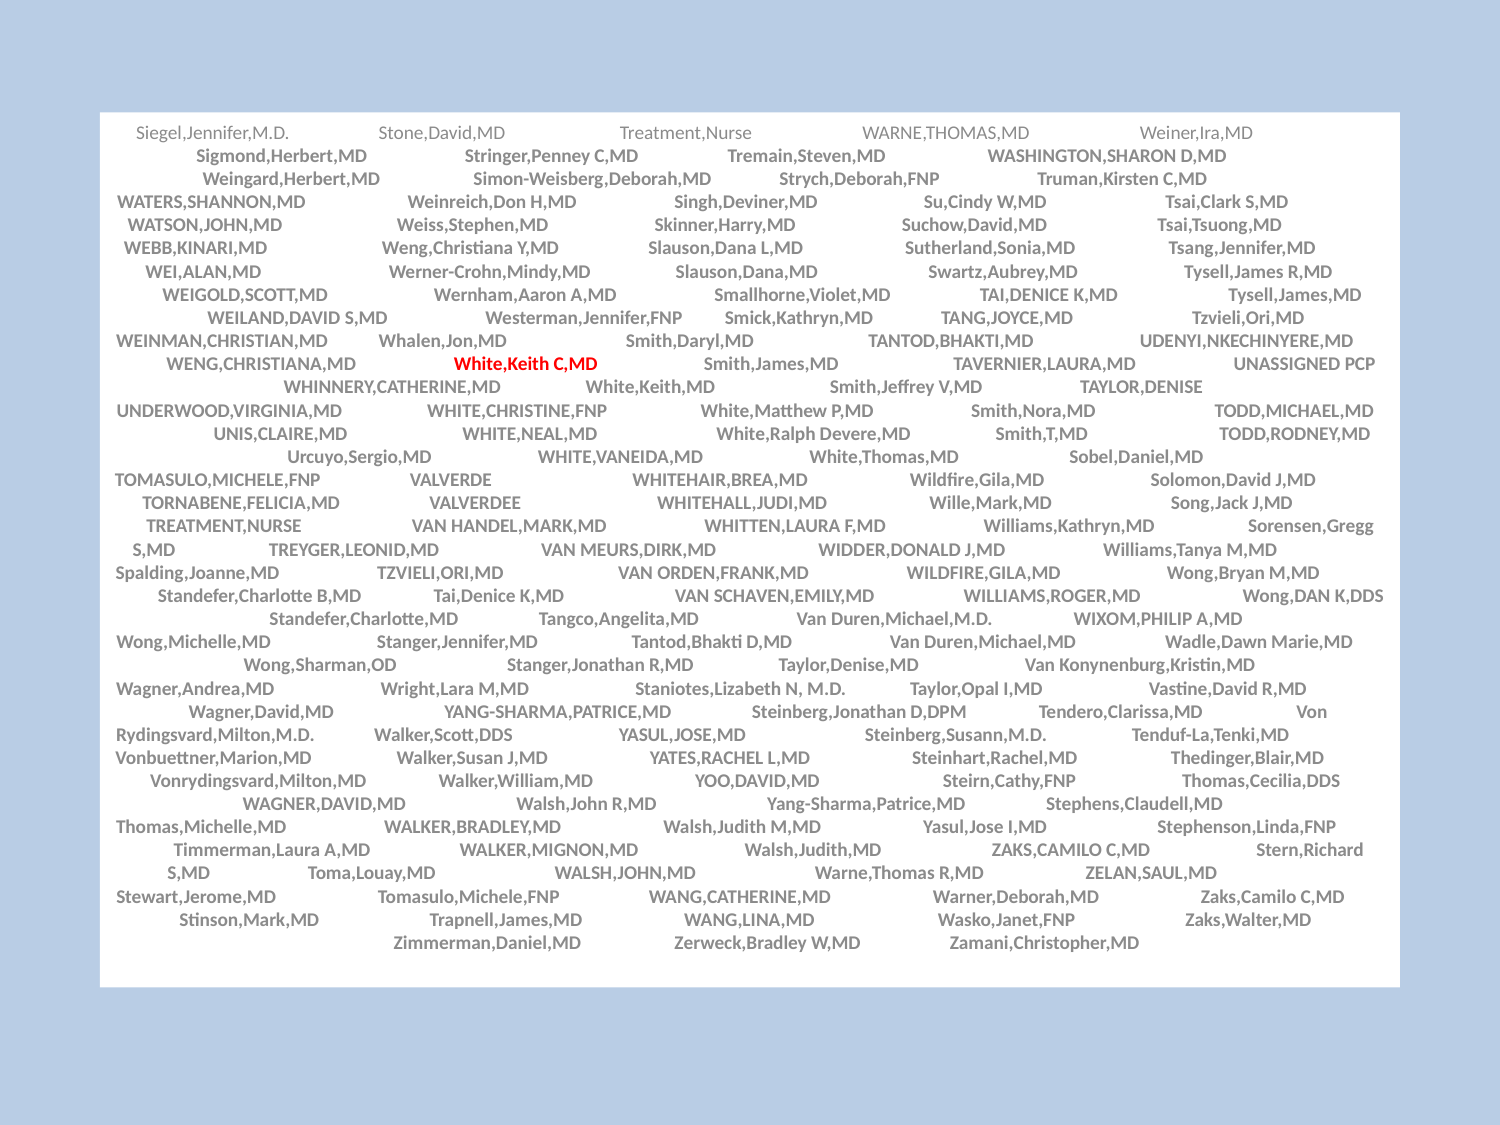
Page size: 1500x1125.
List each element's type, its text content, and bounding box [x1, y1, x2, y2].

subtitle Siegel,Jennifer,M.D. Stone,David,MD Treatment,Nurse WARNE,THOMAS,MD Weiner,Ira,MD Sigmond,Herbert,MD Stringer,Penney C,MD Tremain,Steven,MD WASHINGTON,SHARON D,MD Weingard,Herbert,MD Simon-Weisberg,Deborah,MD Strych,Deborah,FNP Truman,Kirsten C,MD WATERS,SHANNON,MD Weinreich,Don H,MD Singh,Deviner,MD Su,Cindy W,MD Tsai,Clark S,MD WATSON,JOHN,MD Weiss,Stephen,MD Skinner,Harry,MD Suchow,David,MD Tsai,Tsuong,MD WEBB,KINARI,MD Weng,Christiana Y,MD Slauson,Dana L,MD Sutherland,Sonia,MD Tsang,Jennifer,MD WEI,ALAN,MD Werner-Crohn,Mindy,MD Slauson,Dana,MD Swartz,Aubrey,MD Tysell,James R,MD WEIGOLD,SCOTT,MD Wernham,Aaron A,MD Smallhorne,Violet,MD TAI,DENICE K,MD Tysell,James,MD WEILAND,DAVID S,MD Westerman,Jennifer,FNP Smick,Kathryn,MD TANG,JOYCE,MD Tzvieli,Ori,MD WEINMAN,CHRISTIAN,MD Whalen,Jon,MD Smith,Daryl,MD TANTOD,BHAKTI,MD UDENYI,NKECHINYERE,MD WENG,CHRISTIANA,MD White,Keith C,MD Smith,James,MD TAVERNIER,LAURA,MD UNASSIGNED PCP WHINNERY,CATHERINE,MD White,Keith,MD Smith,Jeffrey V,MD TAYLOR,DENISE UNDERWOOD,VIRGINIA,MD WHITE,CHRISTINE,FNP White,Matthew P,MD Smith,Nora,MD TODD,MICHAEL,MD UNIS,CLAIRE,MD WHITE,NEAL,MD White,Ralph Devere,MD Smith,T,MD TODD,RODNEY,MD Urcuyo,Sergio,MD WHITE,VANEIDA,MD White,Thomas,MD Sobel,Daniel,MD TOMASULO,MICHELE,FNP VALVERDE WHITEHAIR,BREA,MD Wildfire,Gila,MD Solomon,David J,MD TORNABENE,FELICIA,MD VALVERDEE WHITEHALL,JUDI,MD Wille,Mark,MD Song,Jack J,MD TREATMENT,NURSE VAN HANDEL,MARK,MD WHITTEN,LAURA F,MD Williams,Kathryn,MD Sorensen,Gregg S,MD TREYGER,LEONID,MD VAN MEURS,DIRK,MD WIDDER,DONALD J,MD Williams,Tanya M,MD Spalding,Joanne,MD TZVIELI,ORI,MD VAN ORDEN,FRANK,MD WILDFIRE,GILA,MD Wong,Bryan M,MD Standefer,Charlotte B,MD Tai,Denice K,MD VAN SCHAVEN,EMILY,MD WILLIAMS,ROGER,MD Wong,DAN K,DDS Standefer,Charlotte,MD Tangco,Angelita,MD Van Duren,Michael,M.D. WIXOM,PHILIP A,MD Wong,Michelle,MD Stanger,Jennifer,MD Tantod,Bhakti D,MD Van Duren,Michael,MD Wadle,Dawn Marie,MD Wong,Sharman,OD Stanger,Jonathan R,MD Taylor,Denise,MD Van Konynenburg,Kristin,MD Wagner,Andrea,MD Wright,Lara M,MD Staniotes,Lizabeth N, M.D. Taylor,Opal I,MD Vastine,David R,MD Wagner,David,MD YANG-SHARMA,PATRICE,MD Steinberg,Jonathan D,DPM Tendero,Clarissa,MD Von Rydingsvard,Milton,M.D. Walker,Scott,DDS YASUL,JOSE,MD Steinberg,Susann,M.D. Tenduf-La,Tenki,MD Vonbuettner,Marion,MD Walker,Susan J,MD YATES,RACHEL L,MD Steinhart,Rachel,MD Thedinger,Blair,MD Vonrydingsvard,Milton,MD Walker,William,MD YOO,DAVID,MD Steirn,Cathy,FNP Thomas,Cecilia,DDS WAGNER,DAVID,MD Walsh,John R,MD Yang-Sharma,Patrice,MD Stephens,Claudell,MD Thomas,Michelle,MD WALKER,BRADLEY,MD Walsh,Judith M,MD Yasul,Jose I,MD Stephenson,Linda,FNP Timmerman,Laura A,MD WALKER,MIGNON,MD Walsh,Judith,MD ZAKS,CAMILO C,MD Stern,Richard S,MD Toma,Louay,MD WALSH,JOHN,MD Warne,Thomas R,MD ZELAN,SAUL,MD Stewart,Jerome,MD Tomasulo,Michele,FNP WANG,CATHERINE,MD Warner,Deborah,MD Zaks,Camilo C,MD Stinson,Mark,MD Trapnell,James,MD WANG,LINA,MD Wasko,Janet,FNP Zaks,Walter,MD Zimmerman,Daniel,MD Zerweck,Bradley W,MD Zamani,Christopher,MD [99, 112, 1400, 988]
